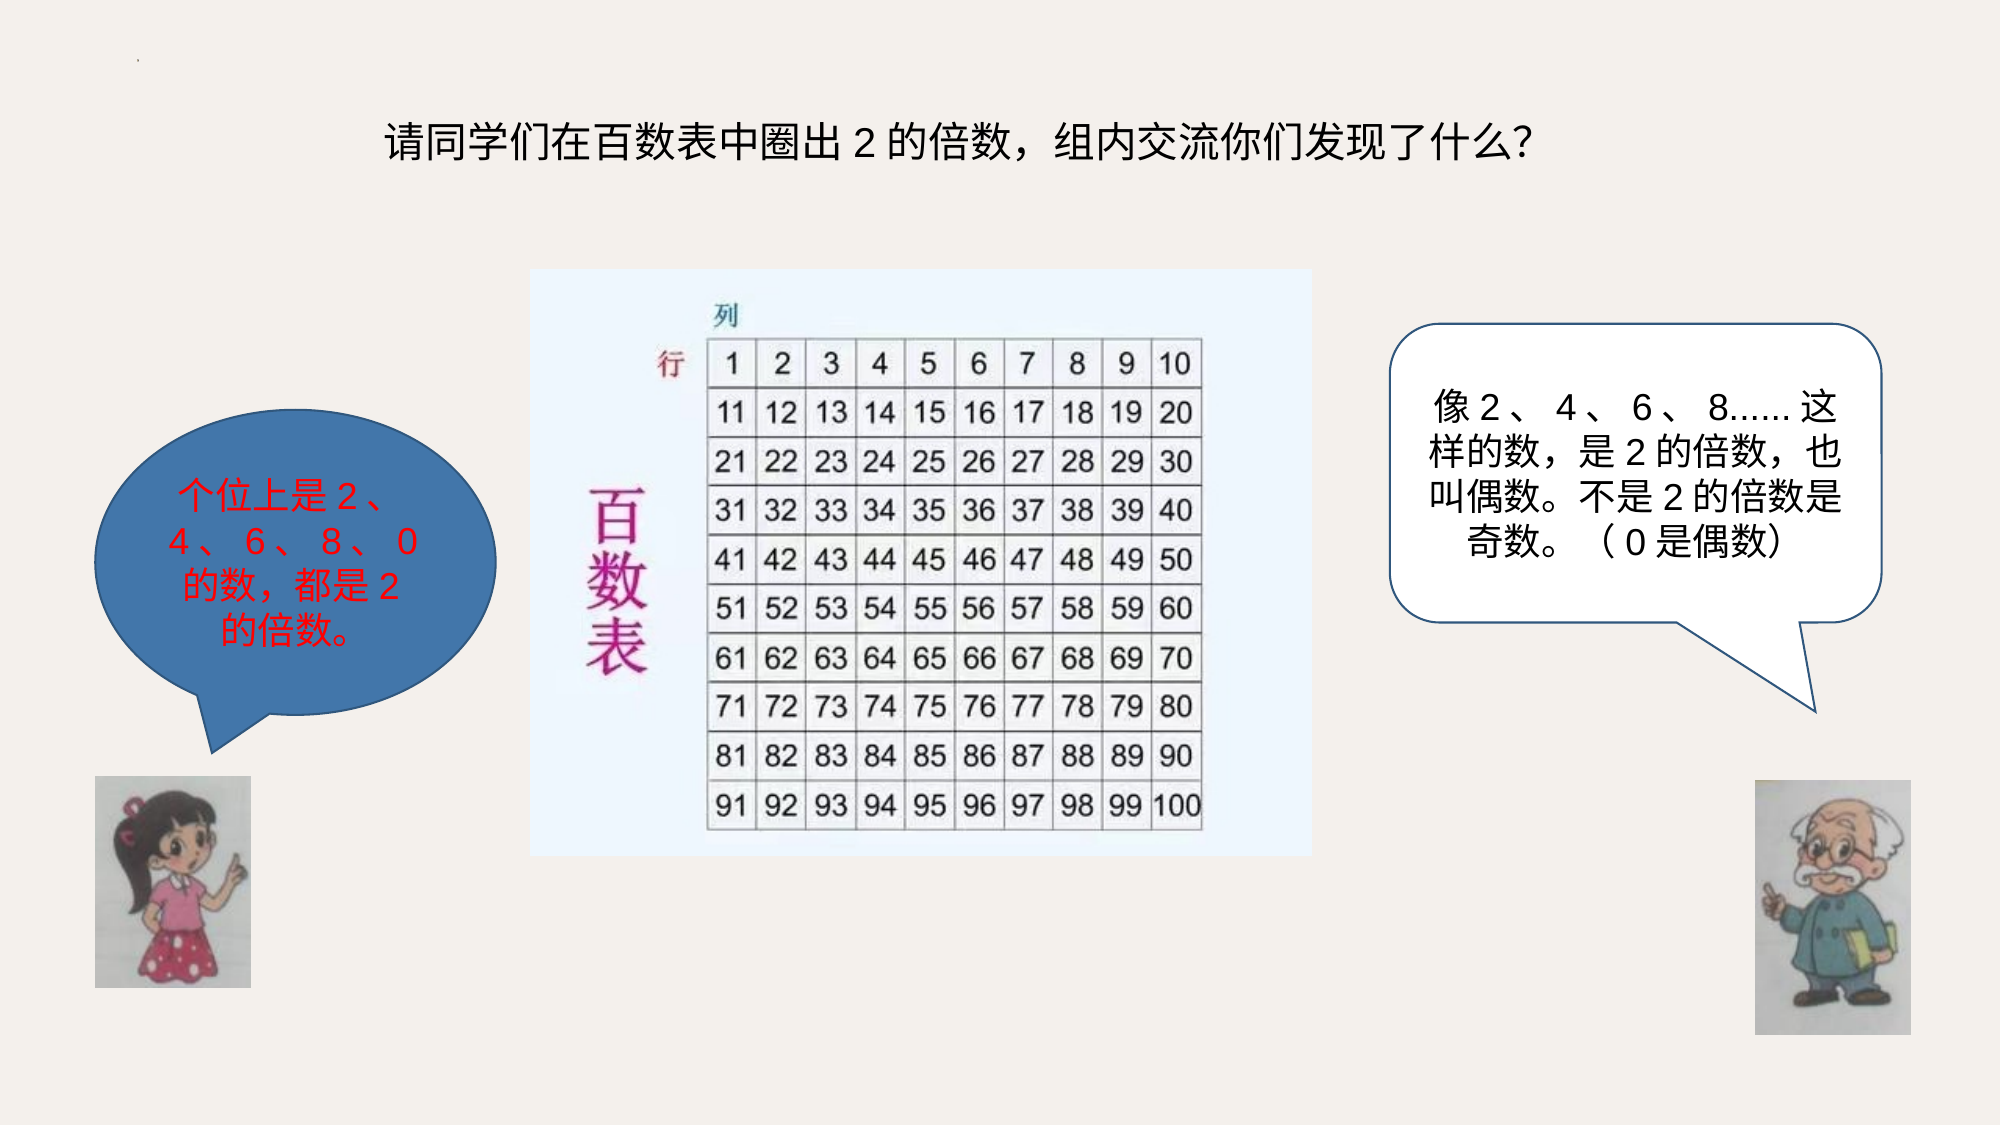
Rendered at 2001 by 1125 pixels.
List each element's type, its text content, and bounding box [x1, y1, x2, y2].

picture [1755, 780, 1911, 1035]
picture [530, 269, 1312, 856]
text_box 个位上是2、4、6、8、0的数，都是2的倍数。 [94, 408, 497, 755]
text_box 请同学们在百数表中圈出2的倍数，组内交流你们发现了什么？ [369, 108, 1691, 173]
text_box 像2、4、6、8......这样的数，是2的倍数，也叫偶数。不是2的倍数是奇数。（0是偶数） [1388, 322, 1883, 714]
picture [95, 776, 251, 988]
